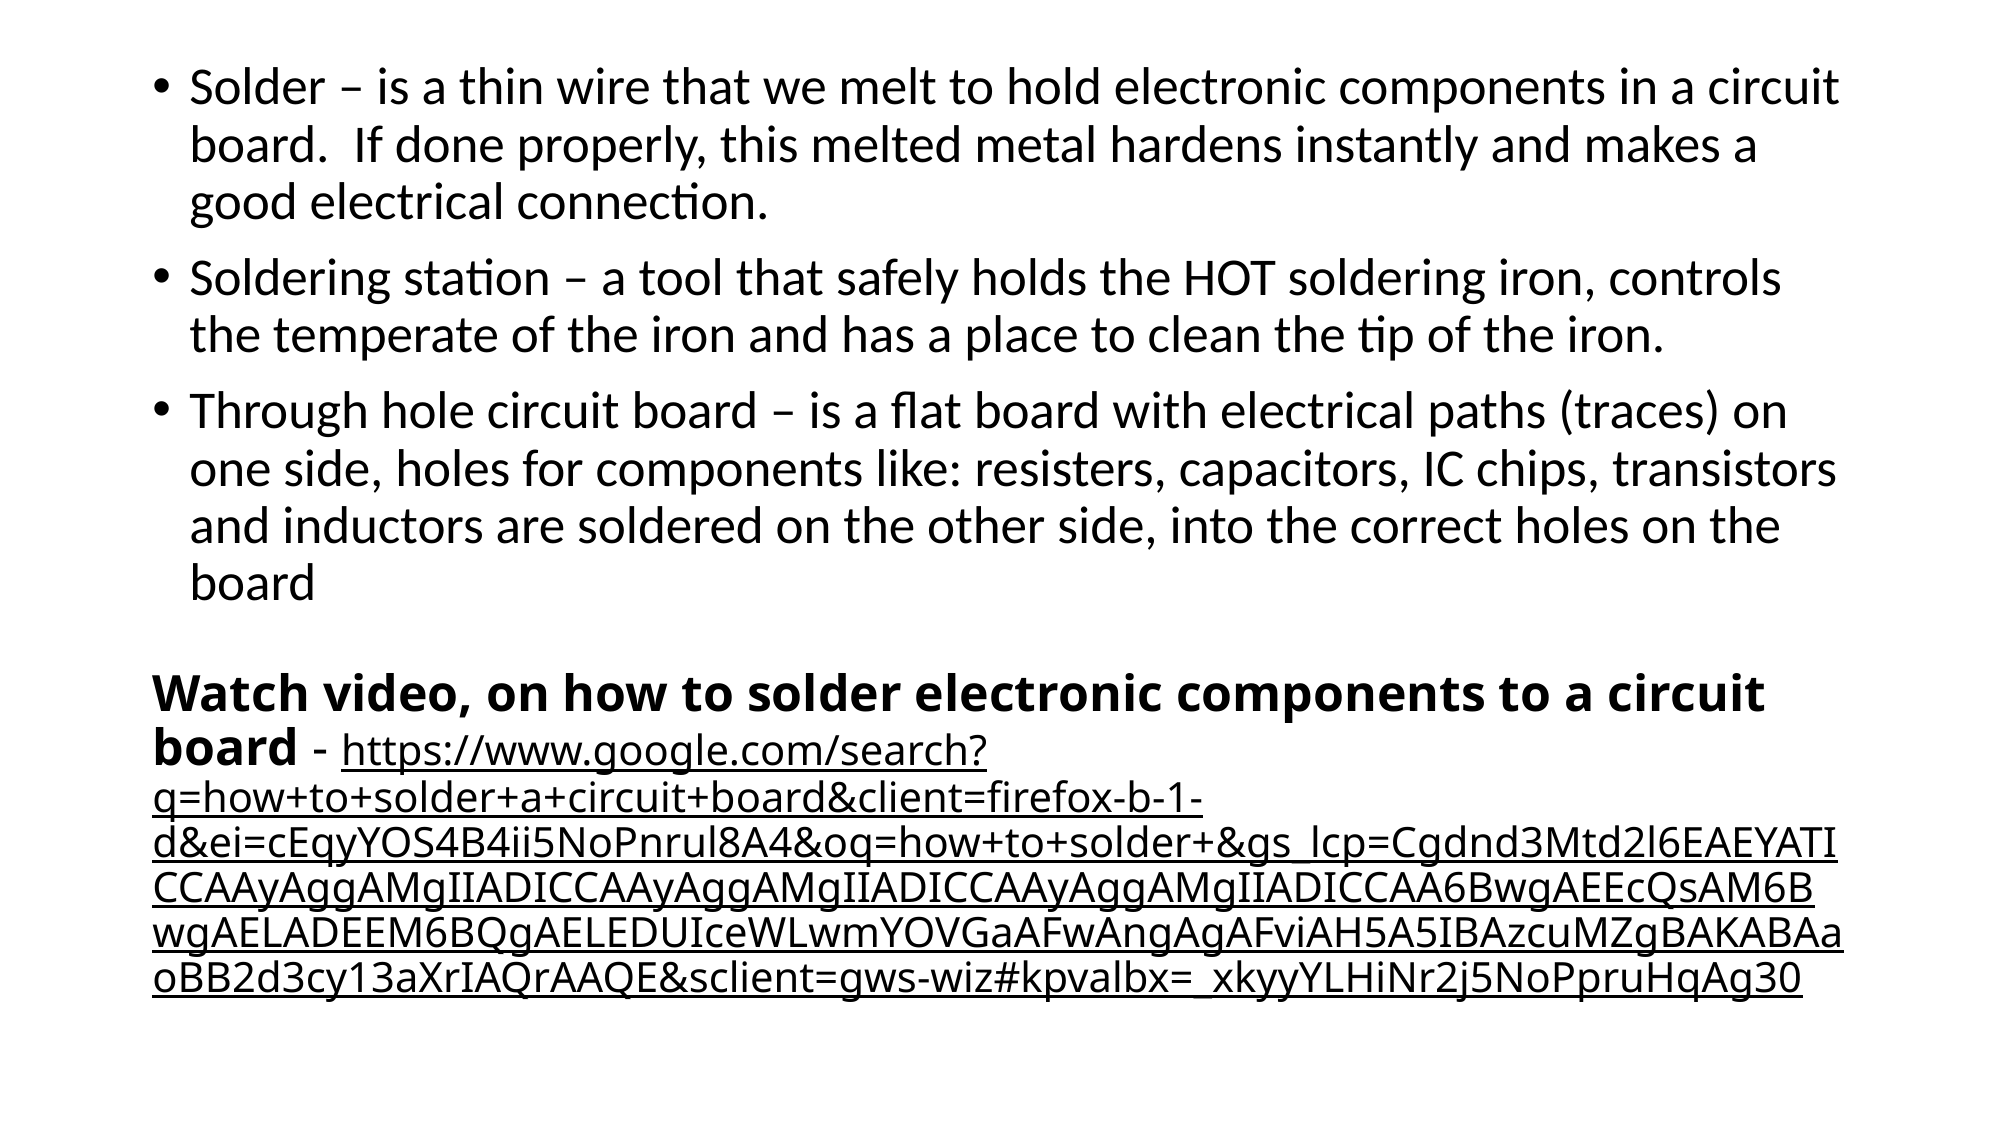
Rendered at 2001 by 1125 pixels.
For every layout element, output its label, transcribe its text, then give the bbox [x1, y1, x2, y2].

title Watch video, on how to solder electronic components to a circuit board - https://www.google.com/search?q=how+to+solder+a+circuit+board&client=firefox-b-1-d&ei=cEqyYOS4B4ii5NoPnrul8A4&oq=how+to+solder+&gs_lcp=Cgdnd3Mtd2l6EAEYATICCAAyAggAMgIIADICCAAyAggAMgIIADICCAAyAggAMgIIADICCAA6BwgAEEcQsAM6BwgAELADEEM6BQgAELEDUIceWLwmYOVGaAFwAngAgAFviAH5A5IBAzcuMZgBAKABAaoBB2d3cy13aXrIAQrAAQE&sclient=gws-wiz#kpvalbx=_xkyyYLHiNr2j5NoPpruHqAg30 [137, 623, 1863, 1092]
list Solder – is a thin wire that we melt to hold electronic components in a circuit board. If done properly, this melted metal hardens instantly and makes a good electrical connection. Soldering station – a tool that safely holds the HOT soldering iron, controls the temperate of the iron and has a place to clean the tip of the iron. Through hole circuit board – is a flat board with electrical paths (traces) on one side, holes for components like: resisters, capacitors, IC chips, transistors and inductors are soldered on the other side, into the correct holes on the board [137, 51, 1863, 623]
